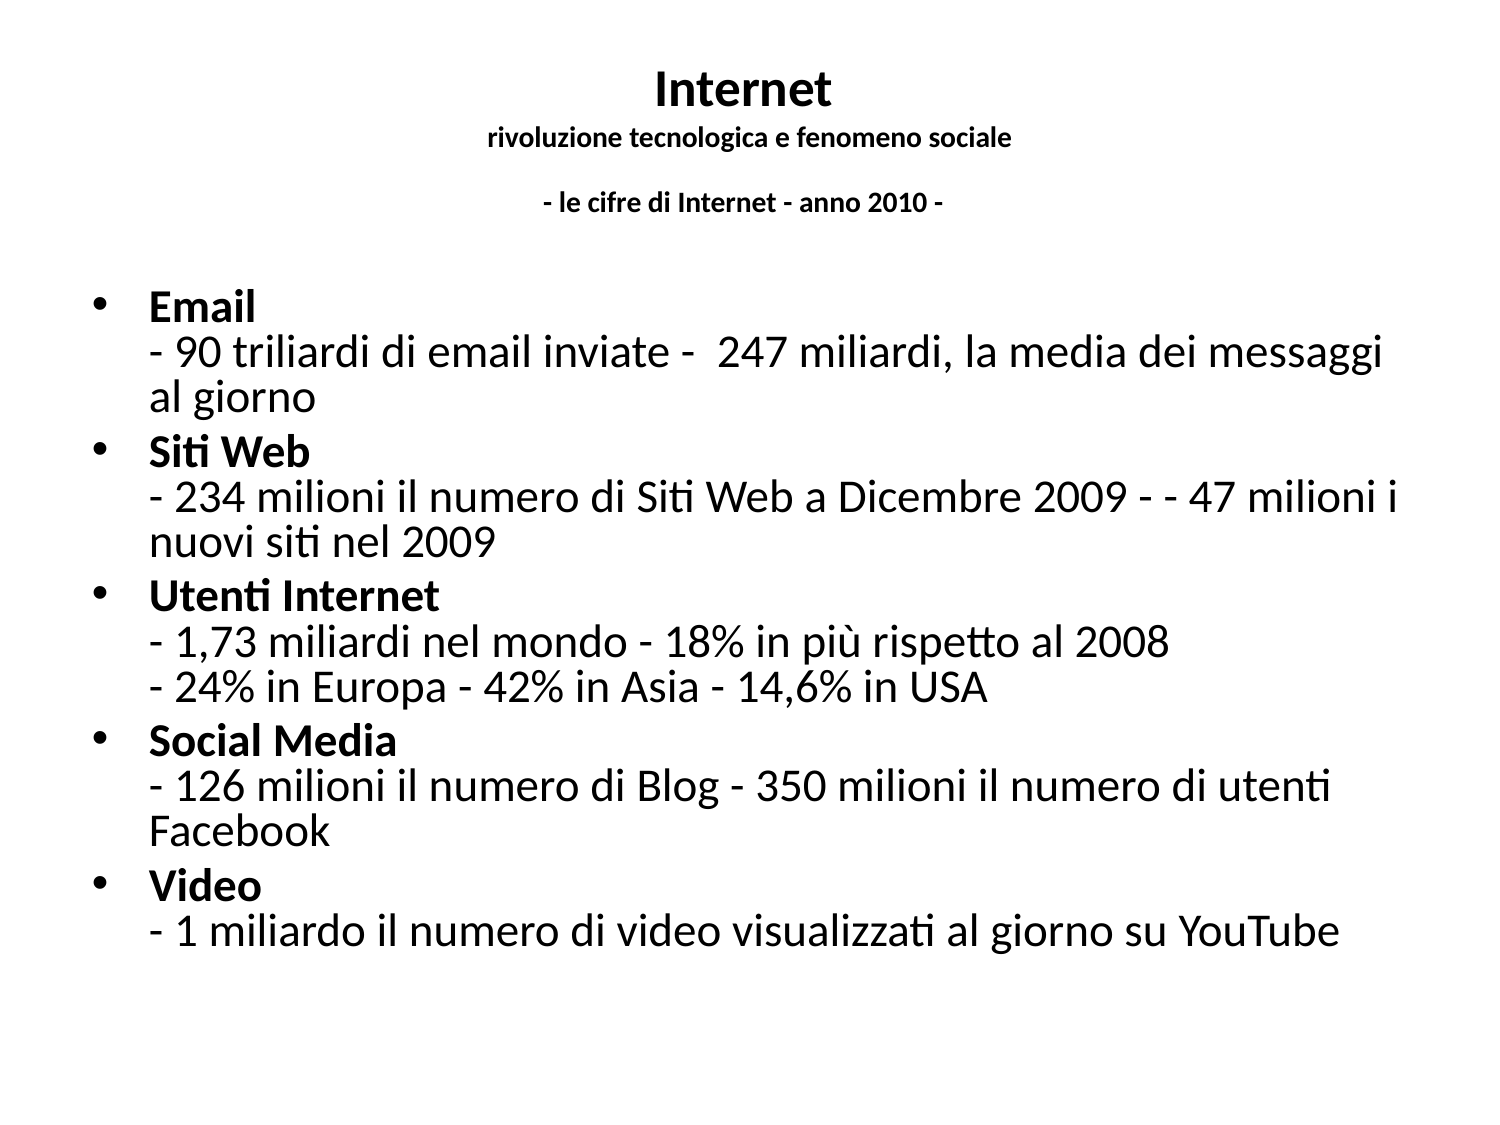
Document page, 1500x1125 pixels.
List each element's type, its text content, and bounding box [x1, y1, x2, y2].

title Internet rivoluzione tecnologica e fenomeno sociale - le cifre di Internet - anno 2010 - [75, 45, 1425, 233]
list Email - 90 triliardi di email inviate - 247 miliardi, la media dei messaggi al giorno Siti Web - 234 milioni il numero di Siti Web a Dicembre 2009 - - 47 milioni i nuovi siti nel 2009 Utenti Internet - 1,73 miliardi nel mondo - 18% in più rispetto al 2008 - 24% in Europa - 42% in Asia - 14,6% in USA Social Media - 126 milioni il numero di Blog - 350 milioni il numero di utenti Facebook Video - 1 miliardo il numero di video visualizzati al giorno su YouTube [76, 278, 1427, 1054]
